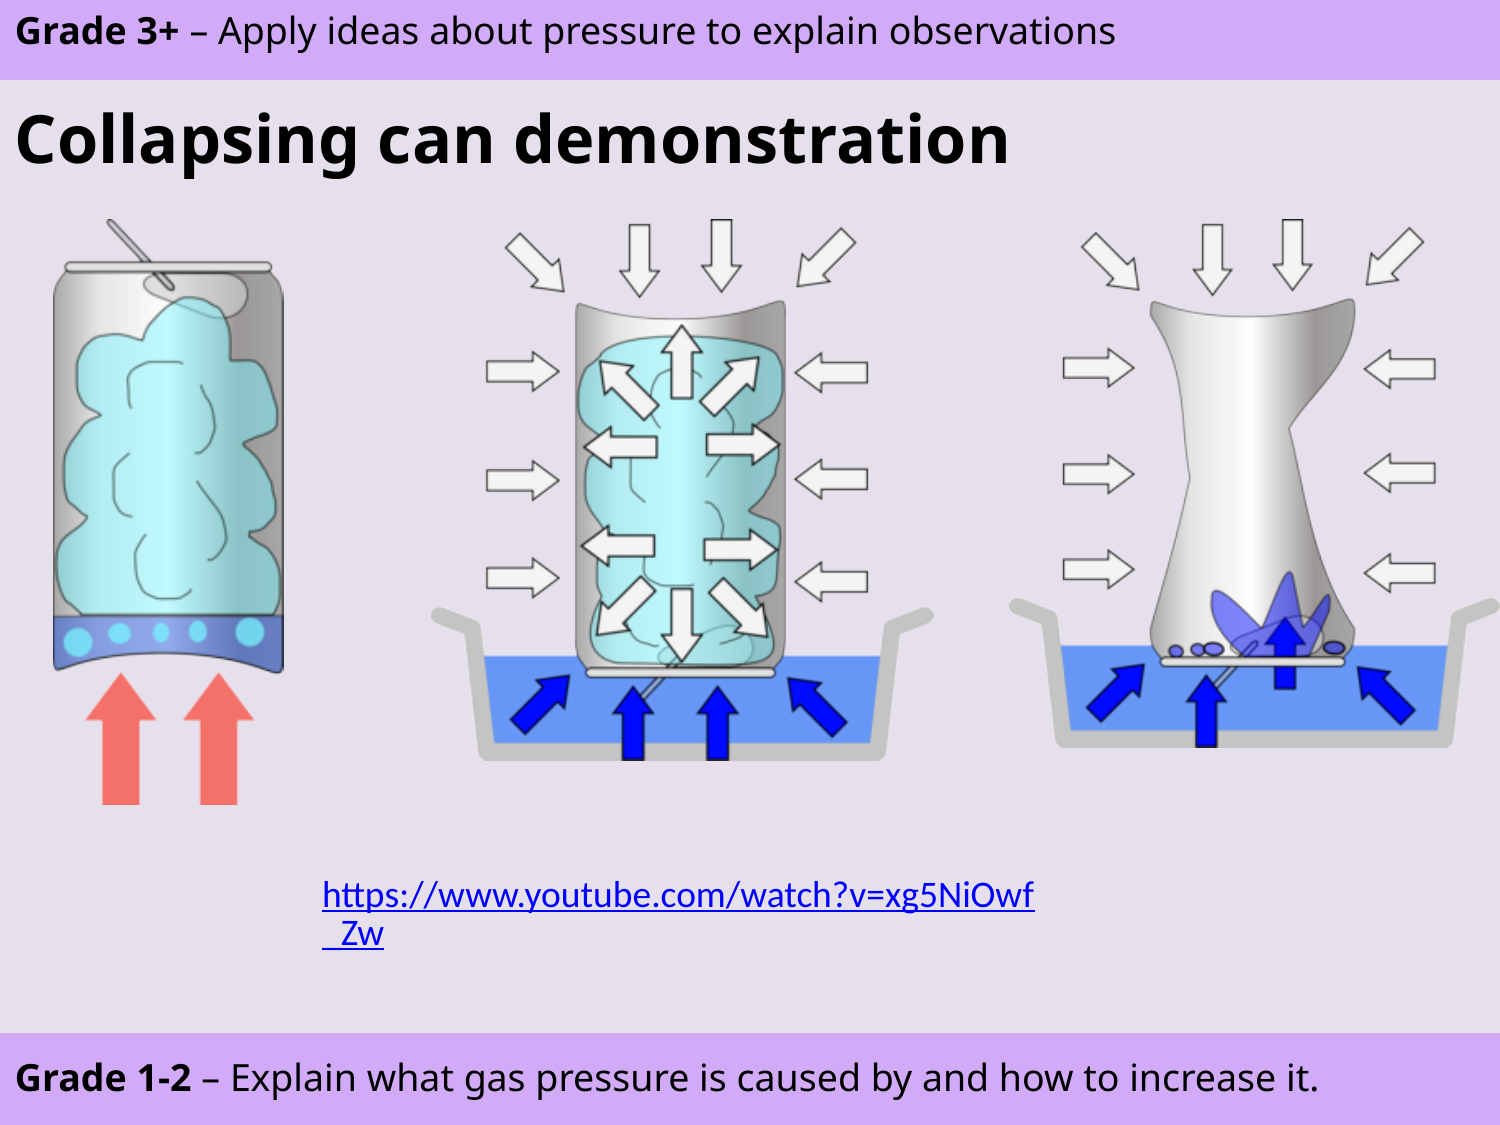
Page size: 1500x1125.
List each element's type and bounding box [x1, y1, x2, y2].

text_box [0, 0, 1500, 1125]
